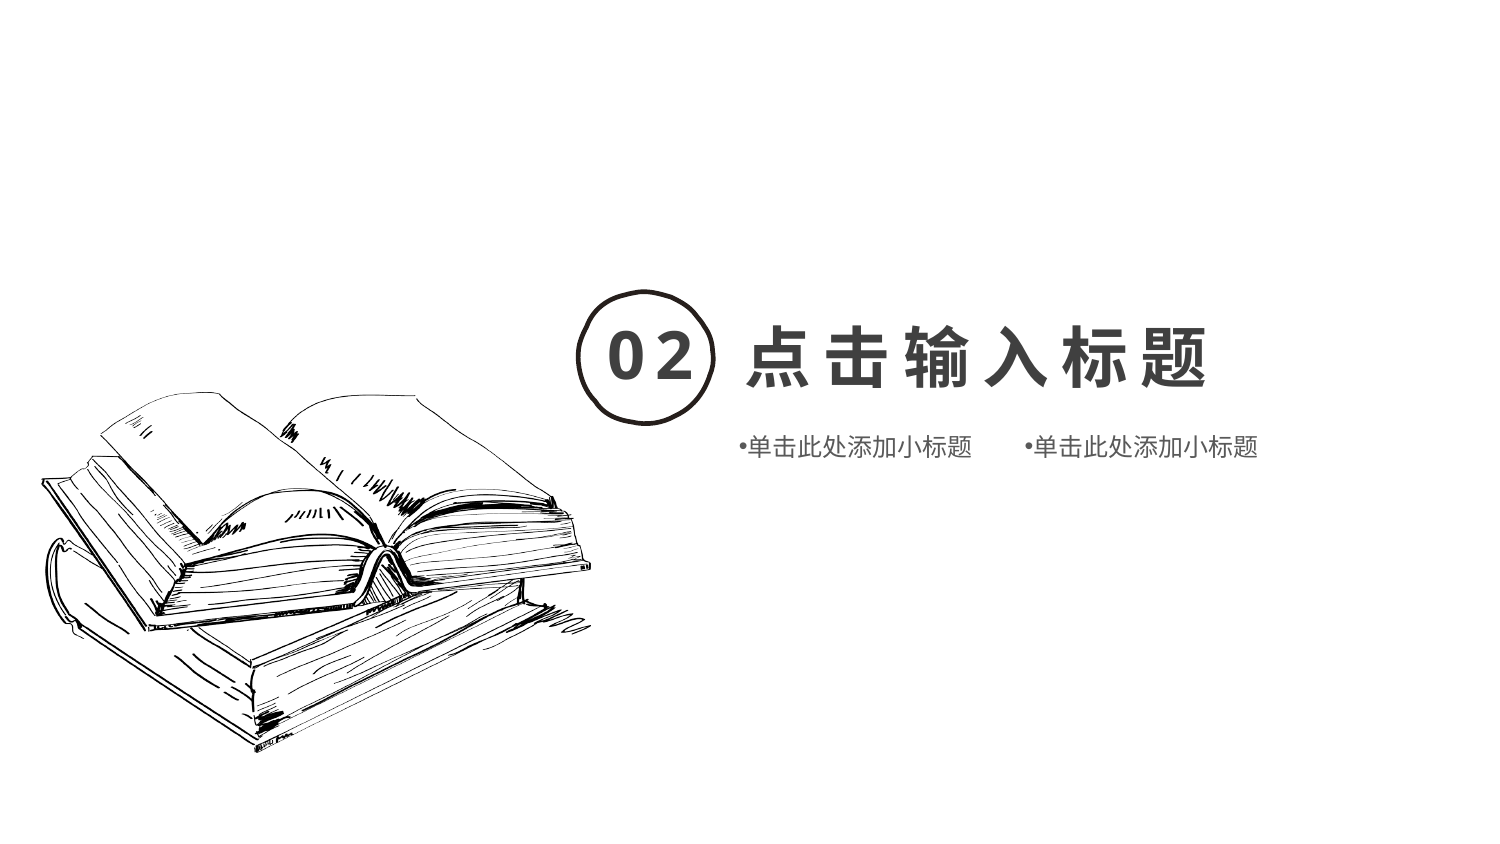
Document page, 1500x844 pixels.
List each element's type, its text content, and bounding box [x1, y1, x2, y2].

text_box 单击此处添加小标题 [727, 425, 984, 467]
text_box [595, 399, 700, 426]
text_box 点击输入标题 [699, 309, 1256, 401]
text_box 单击此处添加小标题 [1013, 425, 1270, 467]
text_box [596, 289, 692, 307]
text_box [576, 313, 591, 391]
text_box 02 [591, 307, 710, 399]
text_box [710, 331, 716, 381]
picture [41, 392, 591, 753]
